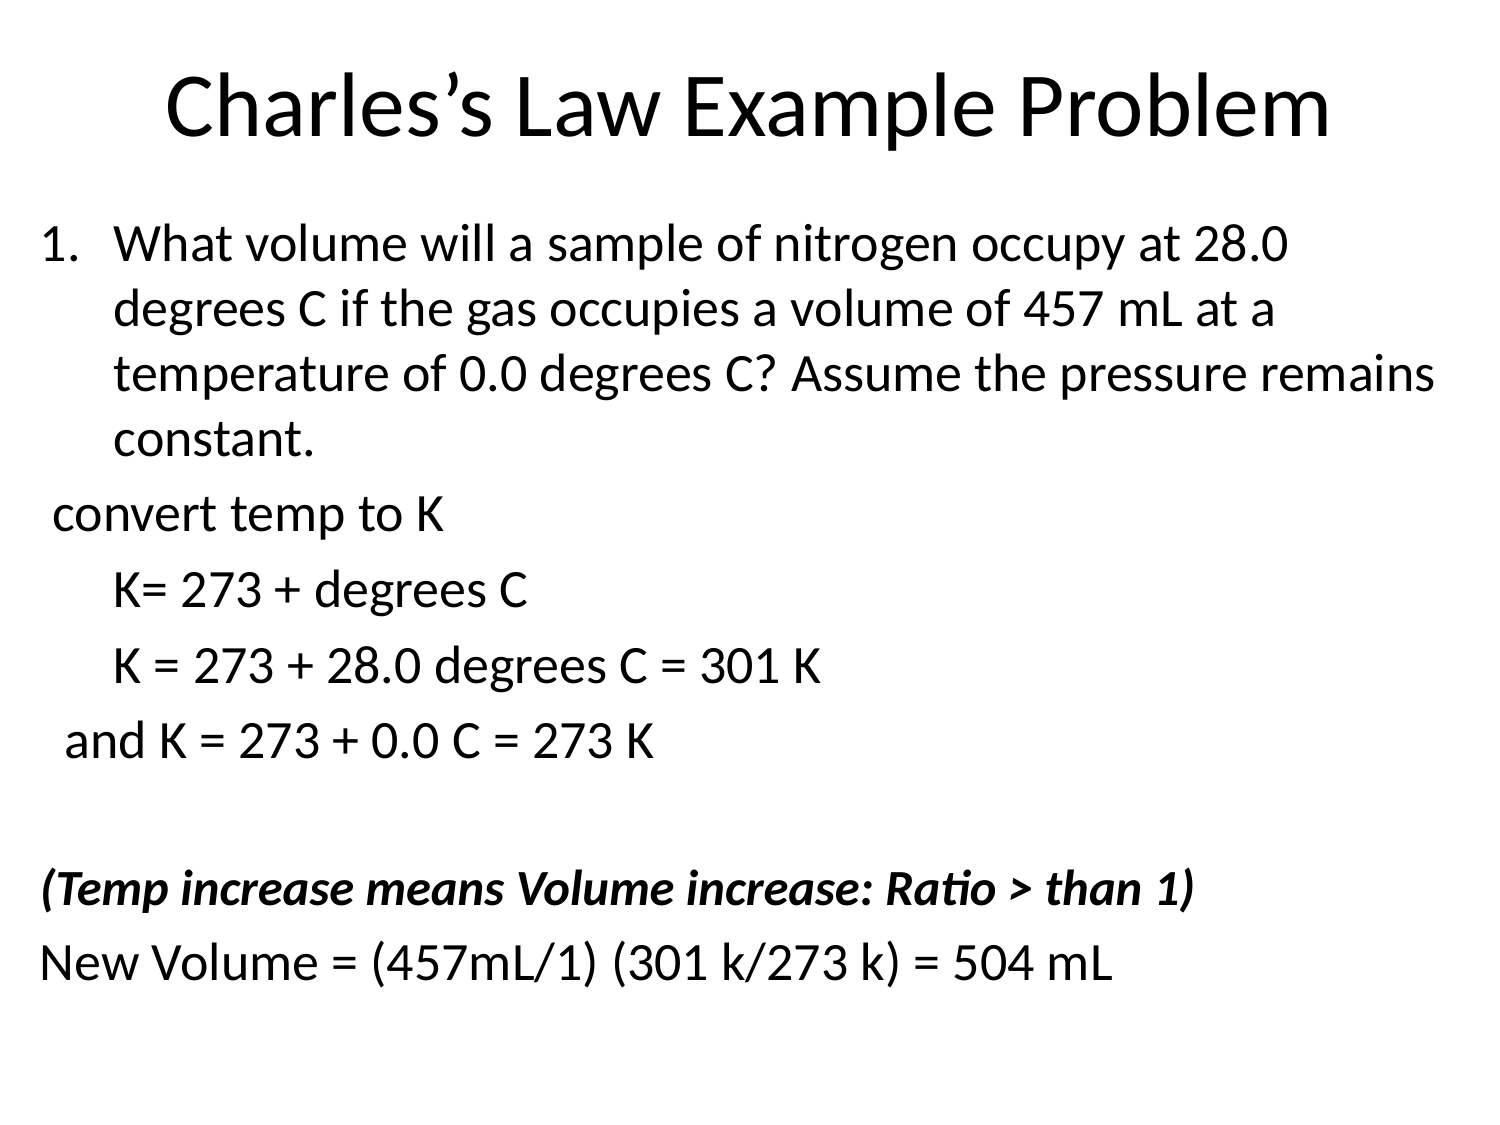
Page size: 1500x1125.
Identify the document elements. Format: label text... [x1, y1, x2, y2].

title Charles’s Law Example Problem [75, 37, 1425, 163]
list What volume will a sample of nitrogen occupy at 28.0 degrees C if the gas occupies a volume of 457 mL at a temperature of 0.0 degrees C? Assume the pressure remains constant. convert temp to K K= 273 + degrees C K = 273 + 28.0 degrees C = 301 K and K = 273 + 0.0 C = 273 K (Temp increase means Volume increase: Ratio > than 1) New Volume = (457mL/1) (301 k/273 k) = 504 mL [24, 200, 1463, 1005]
